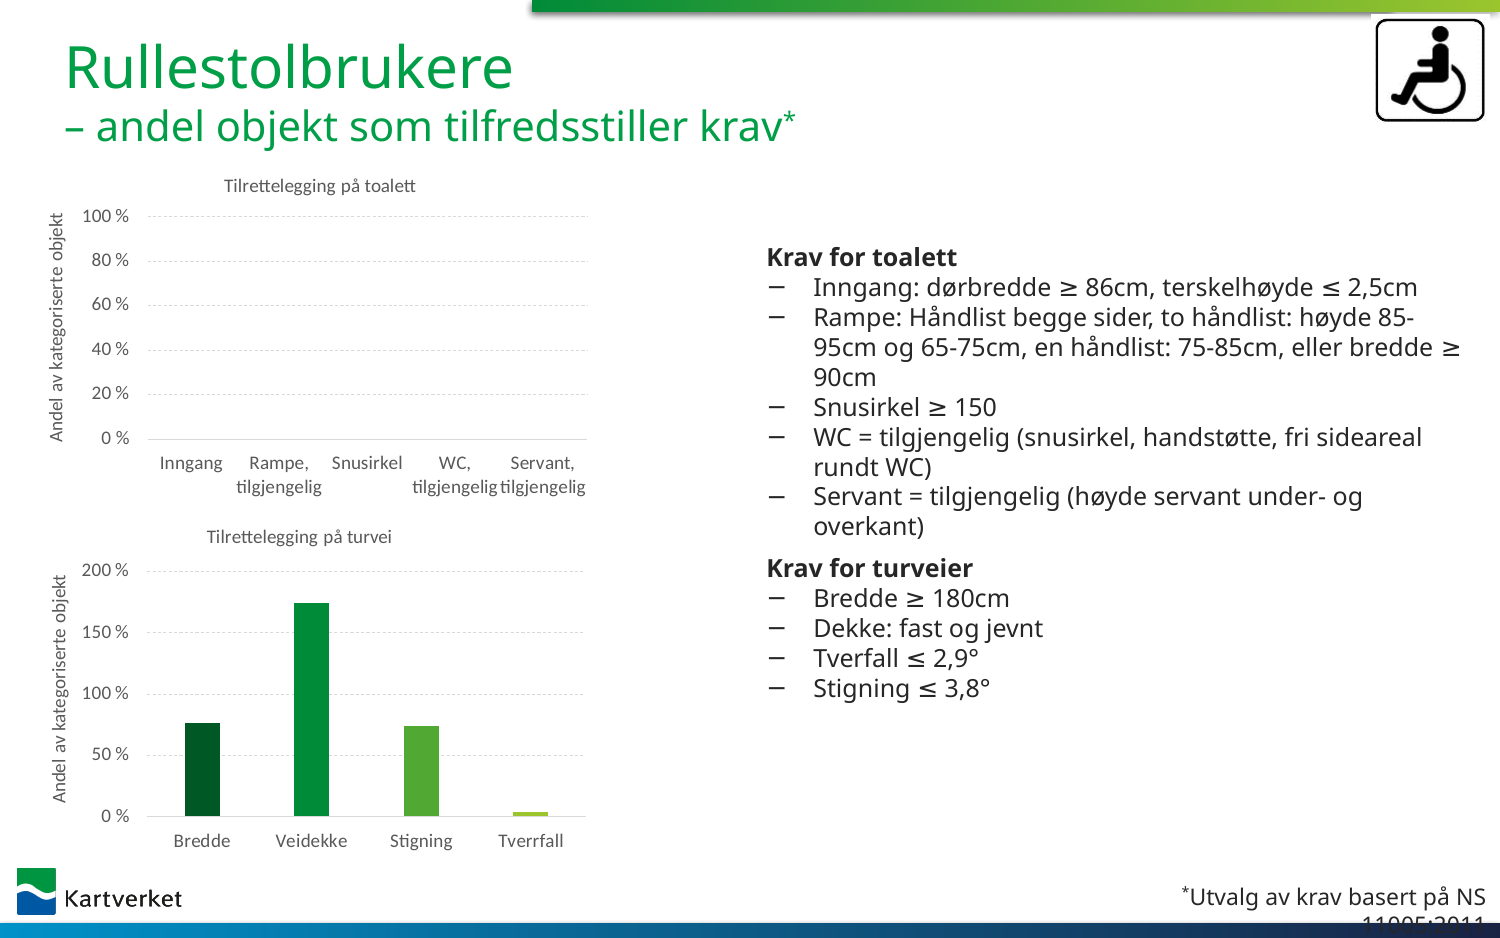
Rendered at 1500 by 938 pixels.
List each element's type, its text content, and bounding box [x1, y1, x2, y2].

picture [1371, 13, 1491, 127]
text_box *Utvalg av krav basert på NS 11005:2011 [1068, 873, 1500, 938]
picture [41, 166, 598, 505]
text_box Rullestolbrukere – andel objekt som tilfredsstiller krav* [49, 14, 1431, 158]
text_box Krav for toalett Inngang: dørbredde ≥ 86cm, terskelhøyde ≤ 2,5cm Rampe: Håndlist begge sider, to håndlist: høyde 85-95cm og 65-75cm, en håndlist: 75-85cm, eller bredde ≥ 90cm Snusirkel ≥ 150 WC = tilgjengelig (snusirkel, handstøtte, fri sideareal rundt WC) Servant = tilgjengelig (høyde servant under- og overkant) [751, 234, 1483, 545]
text_box Krav for turveier Bredde ≥ 180cm Dekke: fast og jevnt Tverfall ≤ 2,9° Stigning ≤ 3,8° [751, 545, 1483, 710]
picture [41, 520, 597, 859]
